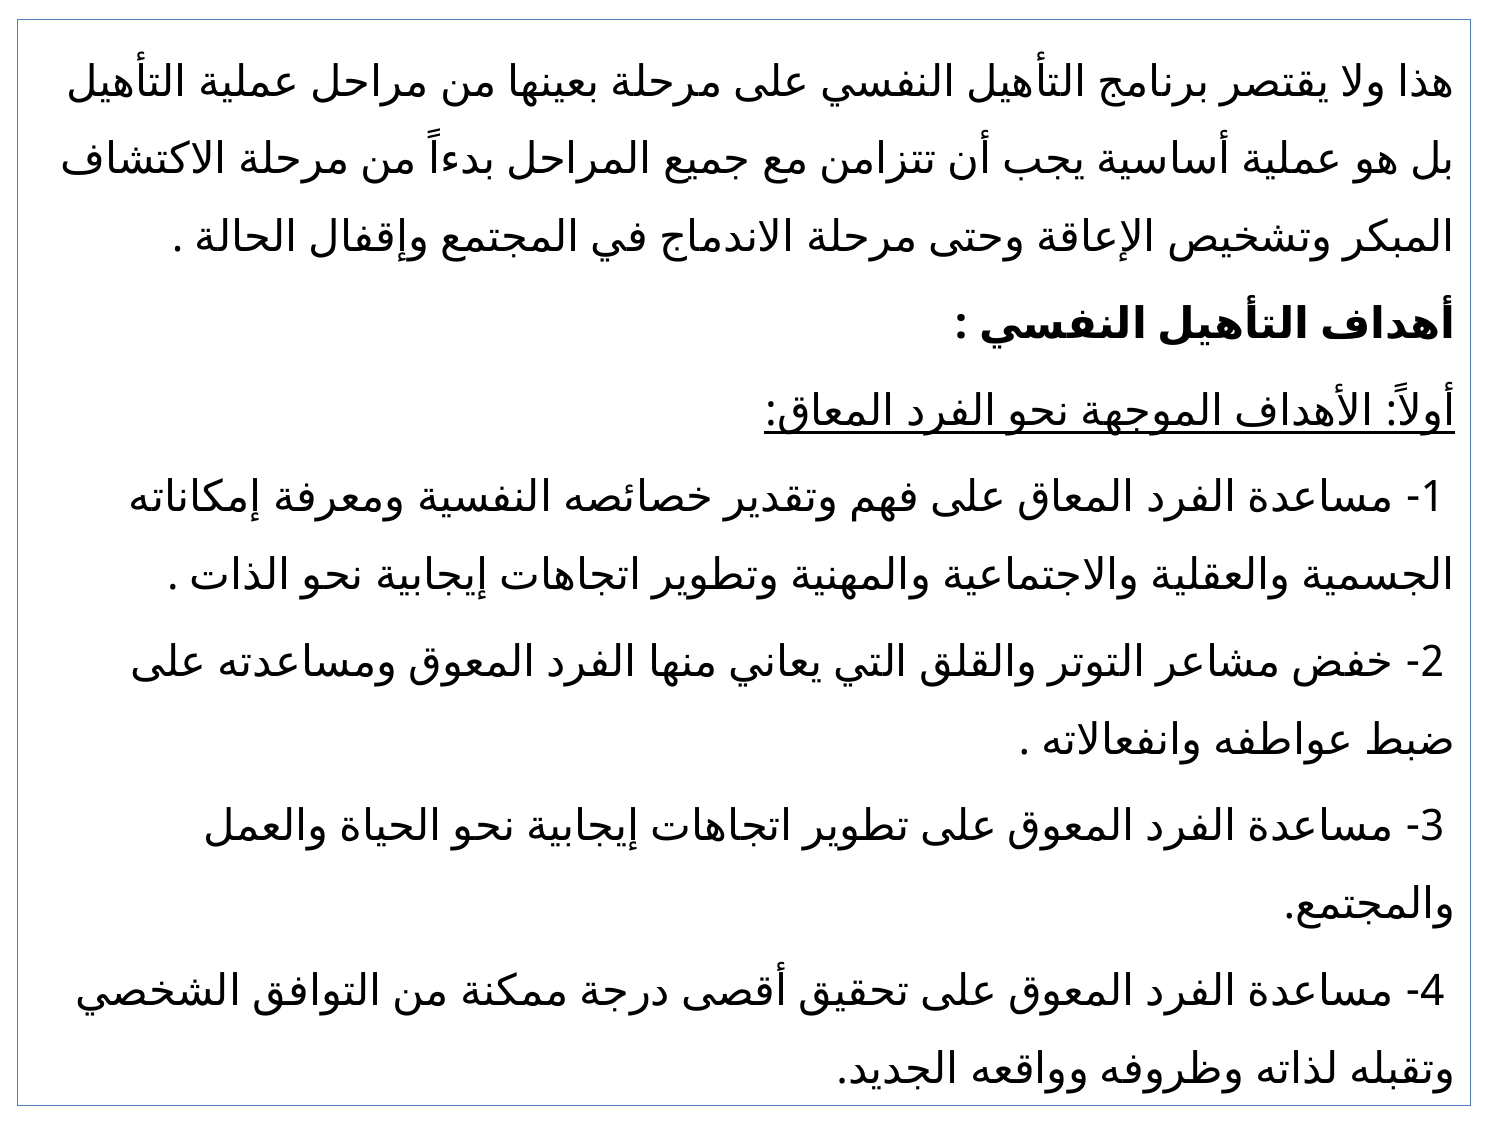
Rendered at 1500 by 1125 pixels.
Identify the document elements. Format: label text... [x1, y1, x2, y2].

list هذا ولا يقتصر برنامج التأهيل النفسي على مرحلة بعينها من مراحل عملية التأهيل بل هو عملية أساسية يجب أن تتزامن مع جميع المراحل بدءاً من مرحلة الاكتشاف المبكر وتشخيص الإعاقة وحتى مرحلة الاندماج في المجتمع وإقفال الحالة . أهداف التأهيل النفسي : أولاً: الأهداف الموجهة نحو الفرد المعاق: 1- مساعدة الفرد المعاق على فهم وتقدير خصائصه النفسية ومعرفة إمكاناته الجسمية والعقلية والاجتماعية والمهنية وتطوير اتجاهات إيجابية نحو الذات . 2- خفض مشاعر التوتر والقلق التي يعاني منها الفرد المعوق ومساعدته على ضبط عواطفه وانفعالاته . 3- مساعدة الفرد المعوق على تطوير اتجاهات إيجابية نحو الحياة والعمل والمجتمع. 4- مساعدة الفرد المعوق على تحقيق أقصى درجة ممكنة من التوافق الشخصي وتقبله لذاته وظروفه وواقعه الجديد. [17, 19, 1471, 1106]
